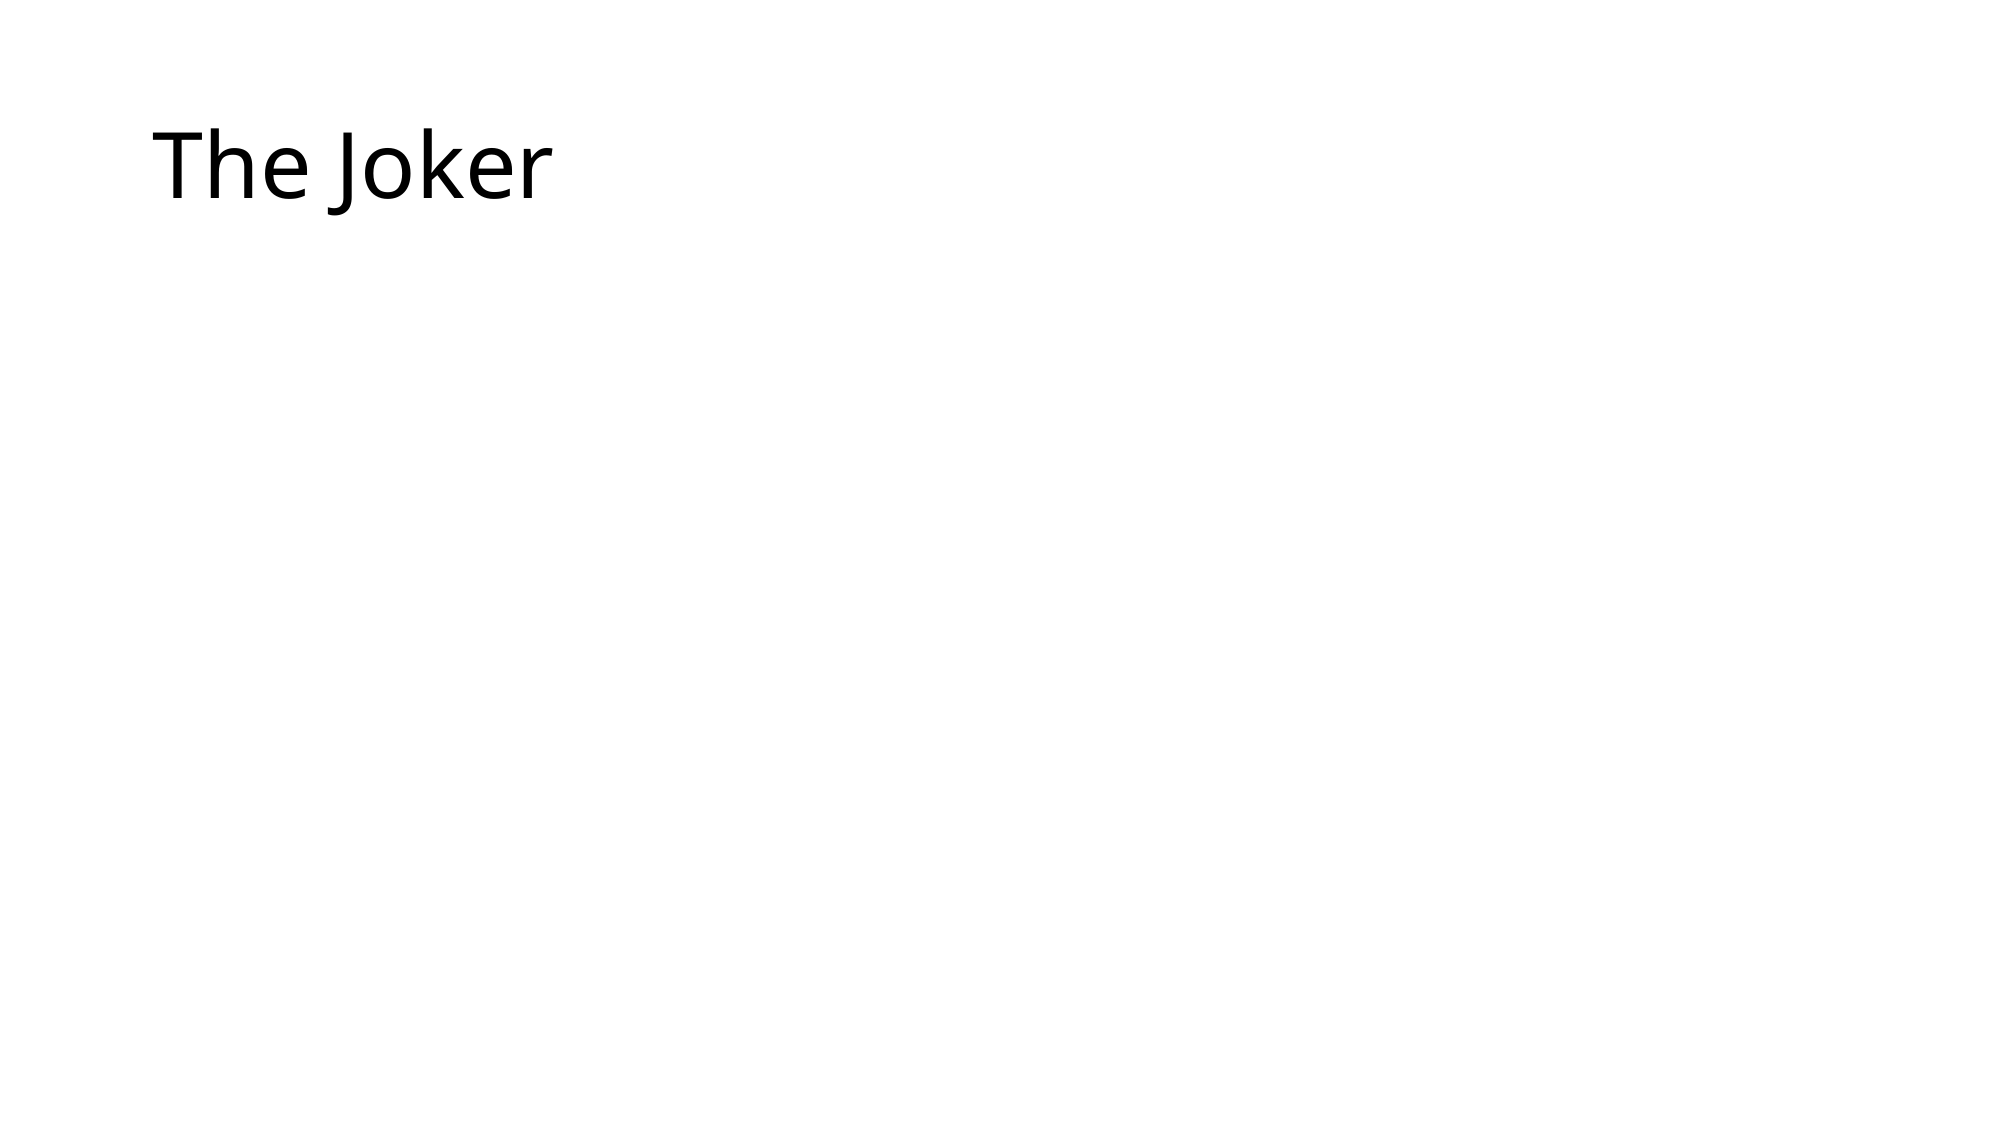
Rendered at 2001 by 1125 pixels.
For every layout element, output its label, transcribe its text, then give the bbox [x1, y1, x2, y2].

title The Joker [137, 59, 1863, 278]
